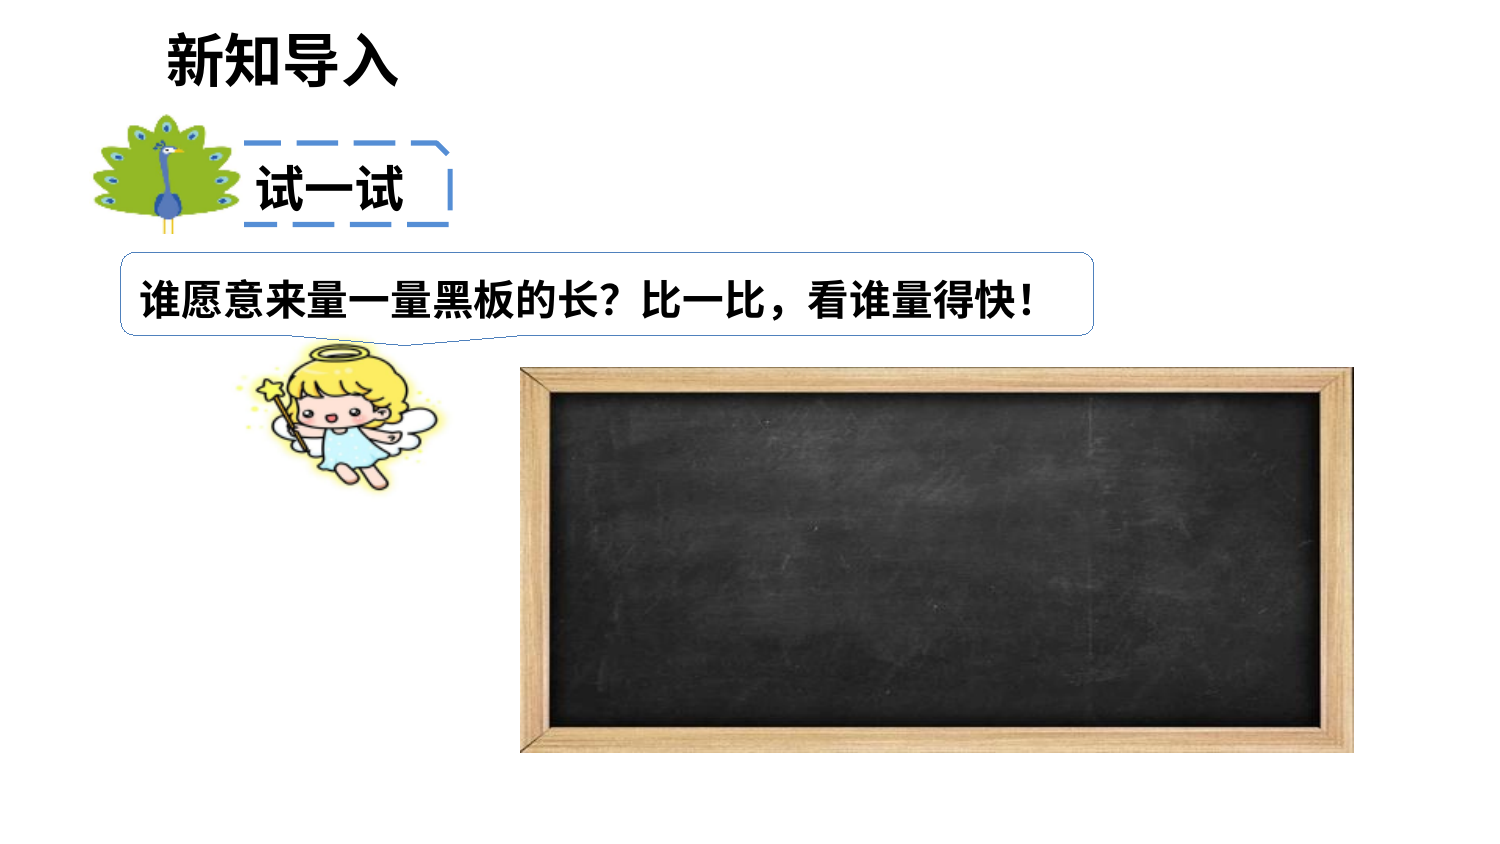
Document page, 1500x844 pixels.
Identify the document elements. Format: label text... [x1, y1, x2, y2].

text_box 谁愿意来量一量黑板的长？比一比，看谁量得快！ [120, 252, 1094, 340]
picture [520, 367, 1354, 753]
text_box 新知导入 [151, 17, 439, 102]
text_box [89, 113, 451, 234]
picture [222, 330, 467, 514]
